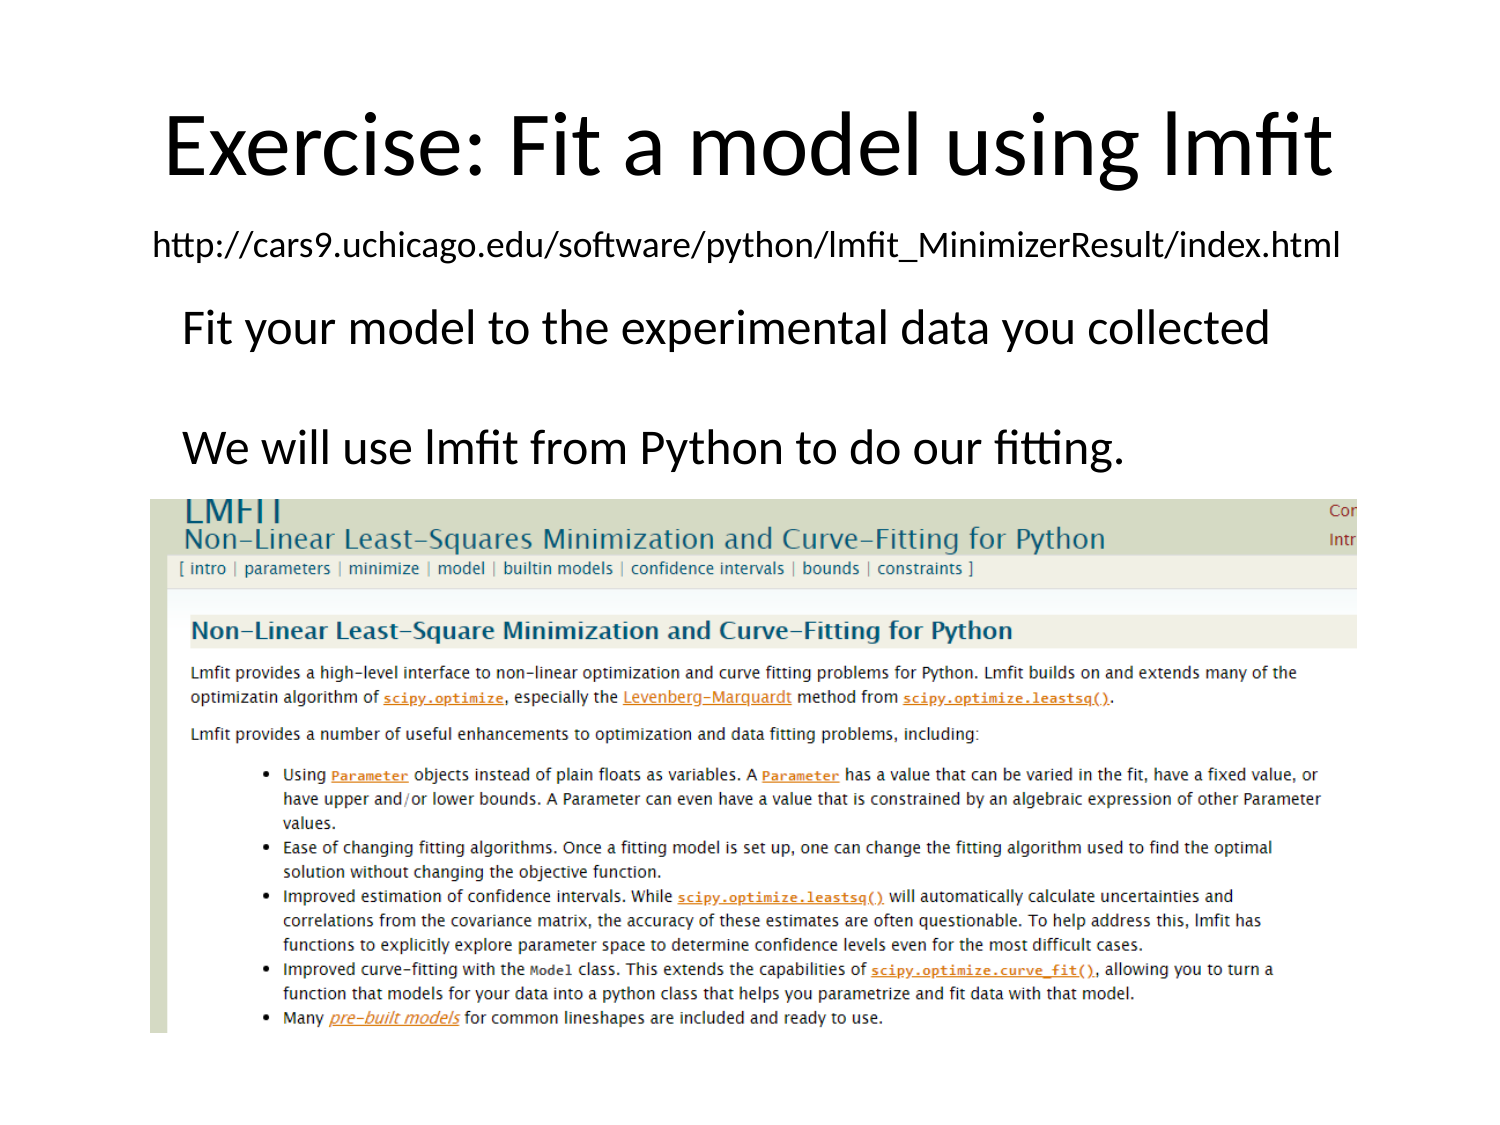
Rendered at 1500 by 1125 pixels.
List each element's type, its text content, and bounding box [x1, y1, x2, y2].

picture [214, 499, 226, 515]
text_box http://cars9.uchicago.edu/software/python/lmfit_MinimizerResult/index.html [137, 212, 1425, 273]
text_box Fit your model to the experimental data you collected We will use lmfit from Python to do our fitting. [167, 287, 1287, 498]
title Exercise: Fit a model using lmfit [75, 45, 1425, 233]
picture [149, 499, 1357, 1033]
